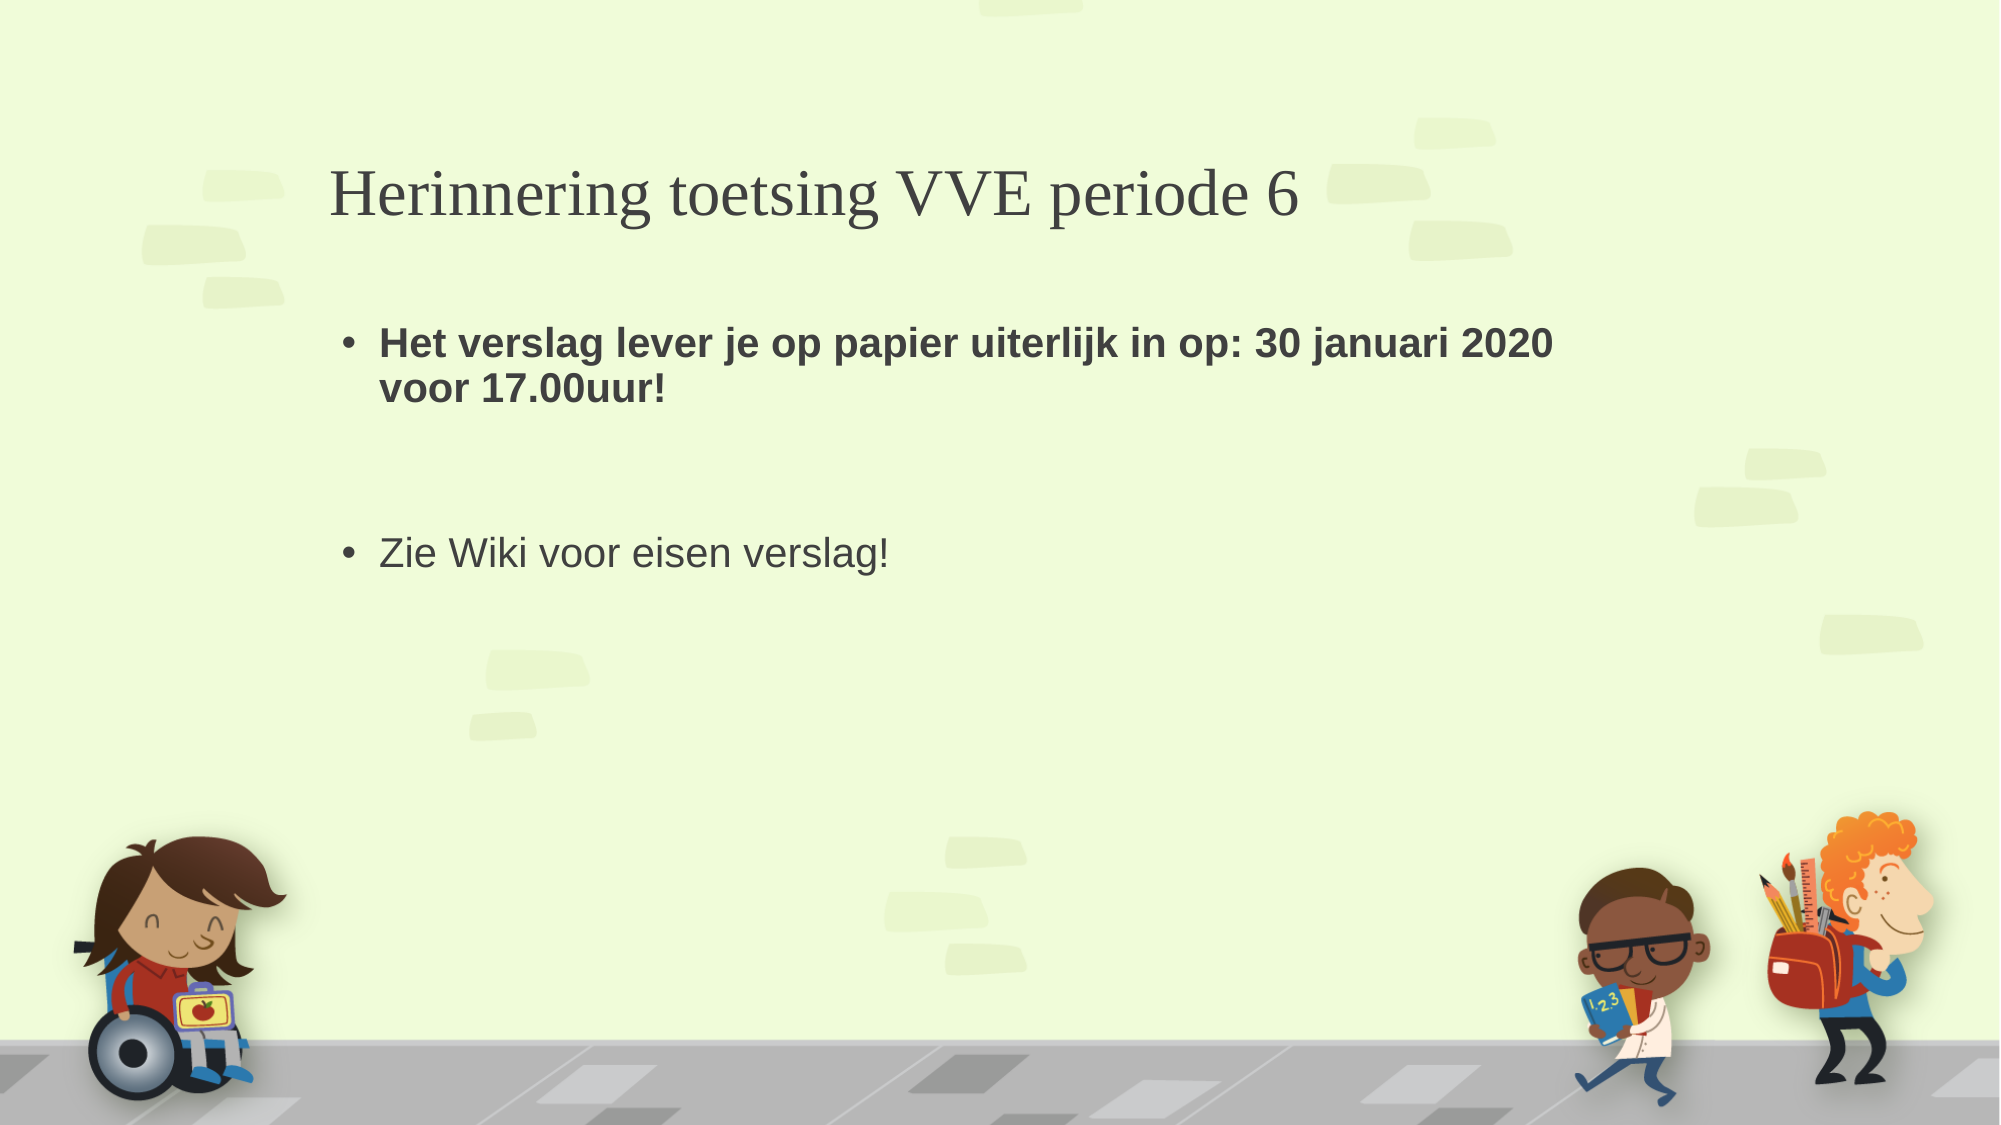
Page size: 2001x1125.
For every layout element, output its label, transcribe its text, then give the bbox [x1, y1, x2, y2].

list Het verslag lever je op papier uiterlijk in op: 30 januari 2020 voor 17.00uur! Zie Wiki voor eisen verslag! [326, 314, 1603, 885]
title Herinnering toetsing VVE periode 6 [314, 59, 1750, 238]
picture [0, 0, 2000, 1125]
